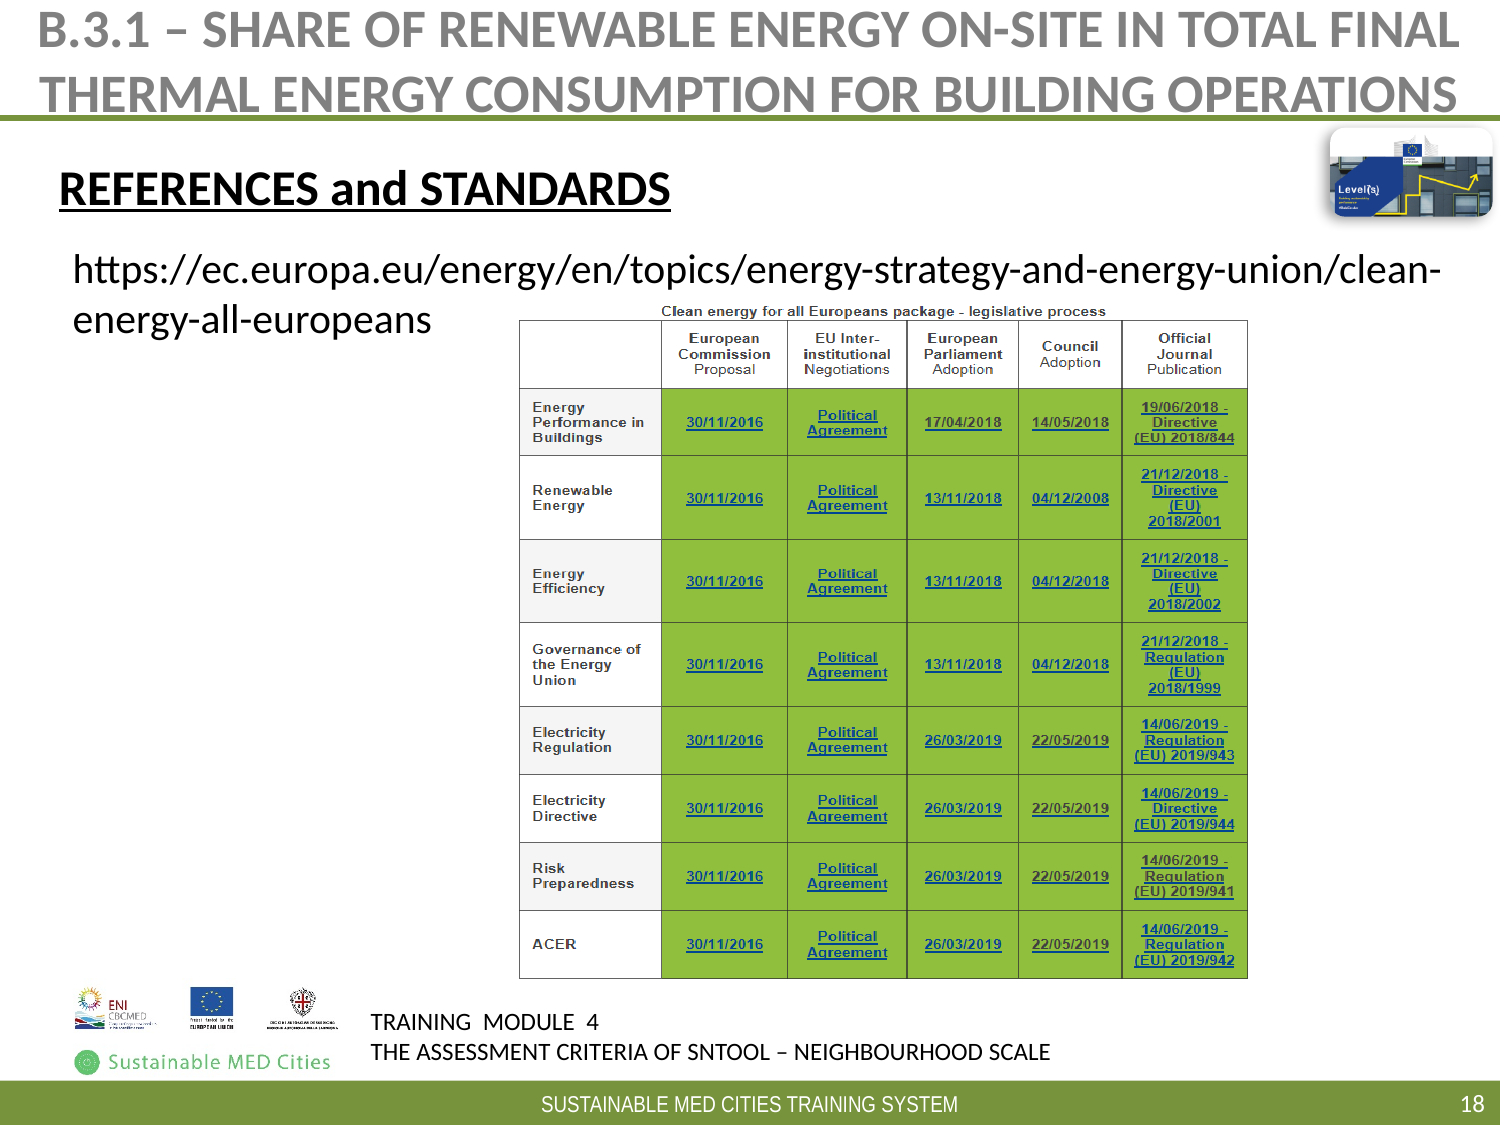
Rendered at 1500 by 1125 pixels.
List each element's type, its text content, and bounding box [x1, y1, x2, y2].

text_box REFERENCES and STANDARDS [43, 147, 1331, 235]
picture [514, 298, 1255, 983]
picture [62, 978, 356, 1080]
slide_number 18 [1149, 1079, 1500, 1125]
picture [1329, 127, 1493, 217]
text_box https://ec.europa.eu/energy/en/topics/energy-strategy-and-energy-union/clean-energy-all-europeans [57, 234, 1500, 400]
title B.3.1 – SHARE OF RENEWABLE ENERGY ON-SITE IN TOTAL FINAL THERMAL ENERGY CONSUMPTION FOR BUILDING OPERATIONS [0, 0, 1500, 117]
